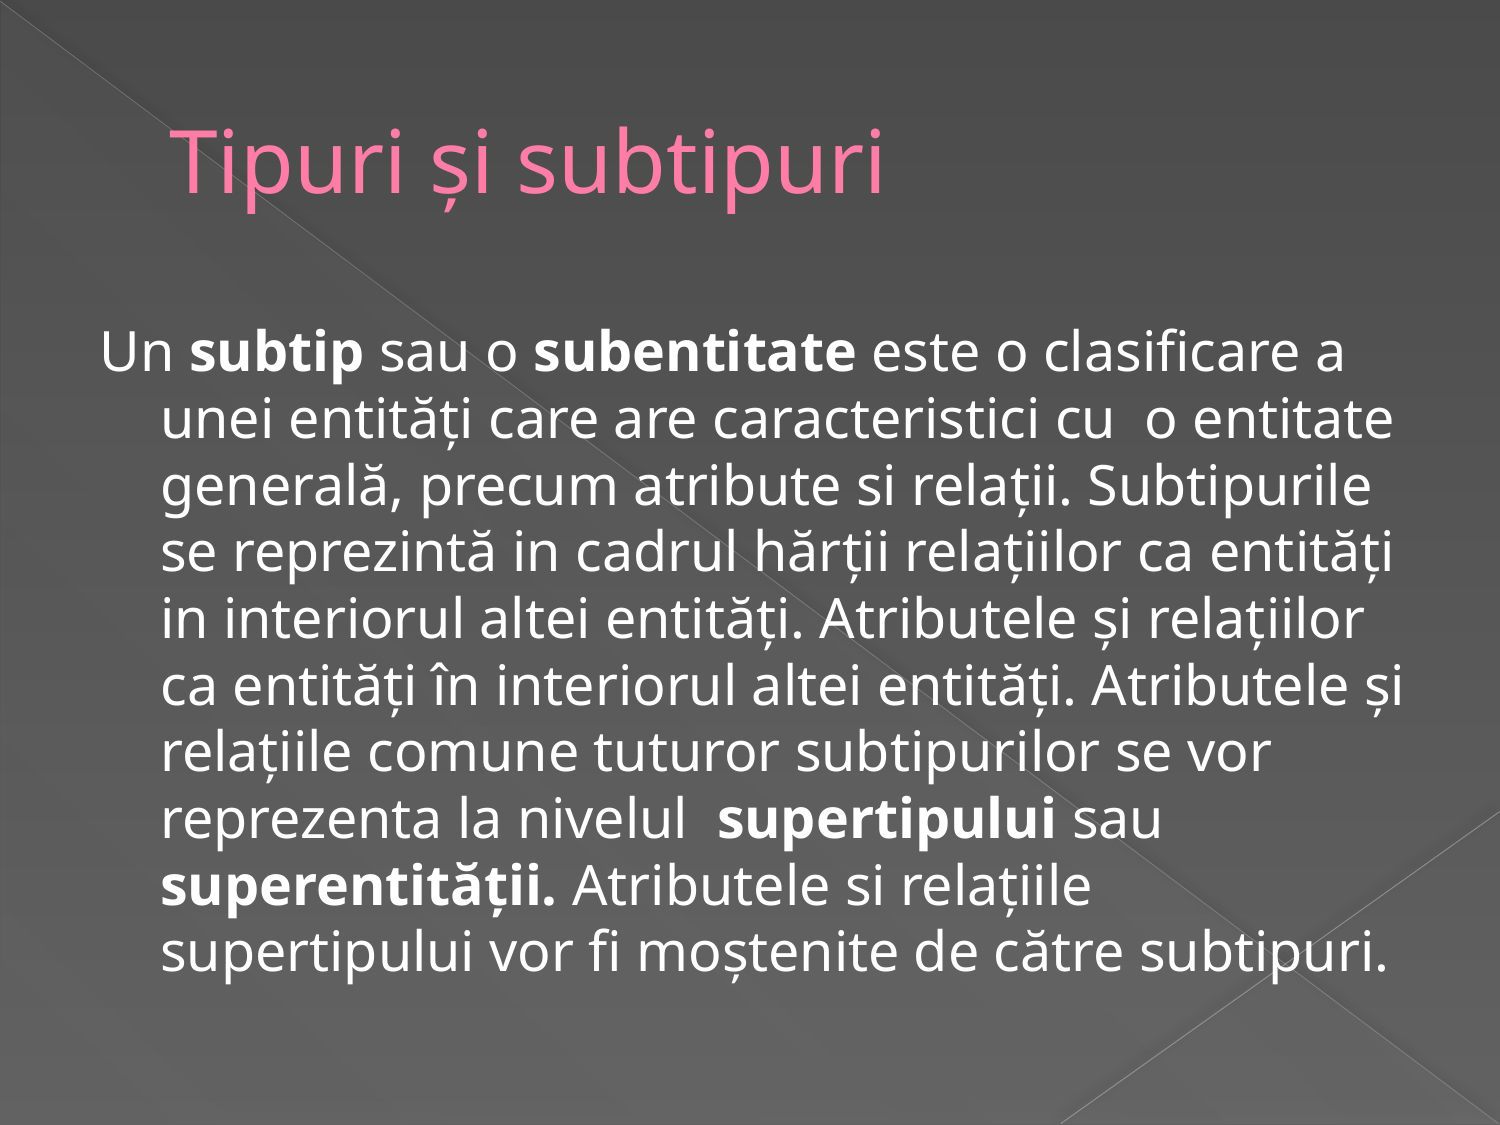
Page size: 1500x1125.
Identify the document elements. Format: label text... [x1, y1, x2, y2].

title Tipuri şi subtipuri [75, 43, 1425, 274]
list Un subtip sau o subentitate este o clasificare a unei entităţi care are caracteristici cu o entitate generală, precum atribute si relaţii. Subtipurile se reprezintă in cadrul hărţii relaţiilor ca entităţi in interiorul altei entităţi. Atributele şi relaţiilor ca entităţi în interiorul altei entităţi. Atributele şi relaţiile comune tuturor subtipurilor se vor reprezenta la nivelul supertipului sau superentităţii. Atributele si relaţiile supertipului vor fi moştenite de către subtipuri. [75, 308, 1425, 1059]
